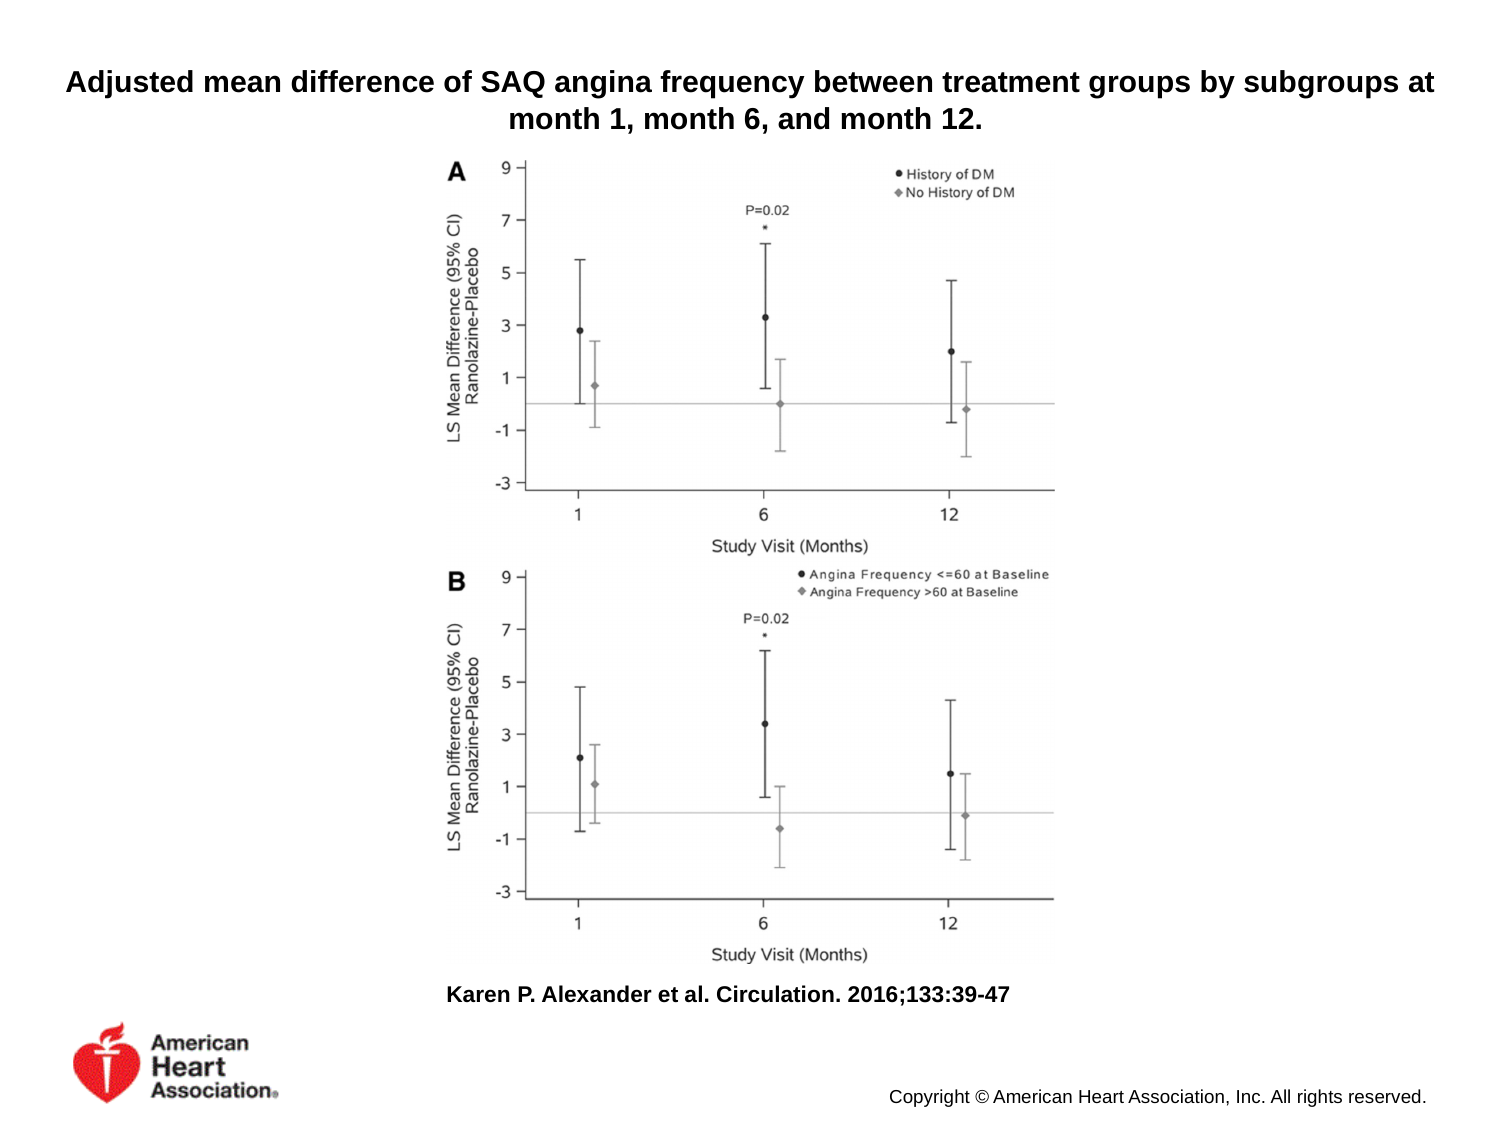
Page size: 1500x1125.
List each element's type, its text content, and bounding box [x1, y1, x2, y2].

text_box Karen P. Alexander et al. Circulation. 2016;133:39-47 [446, 979, 1089, 1018]
picture [445, 160, 1055, 964]
text_box Copyright © American Heart Association, Inc. All rights reserved. [889, 1084, 1484, 1125]
picture [72, 1020, 280, 1105]
text_box Adjusted mean difference of SAQ angina frequency between treatment groups by subgroups at month 1, month 6, and month 12. [53, 62, 1447, 131]
